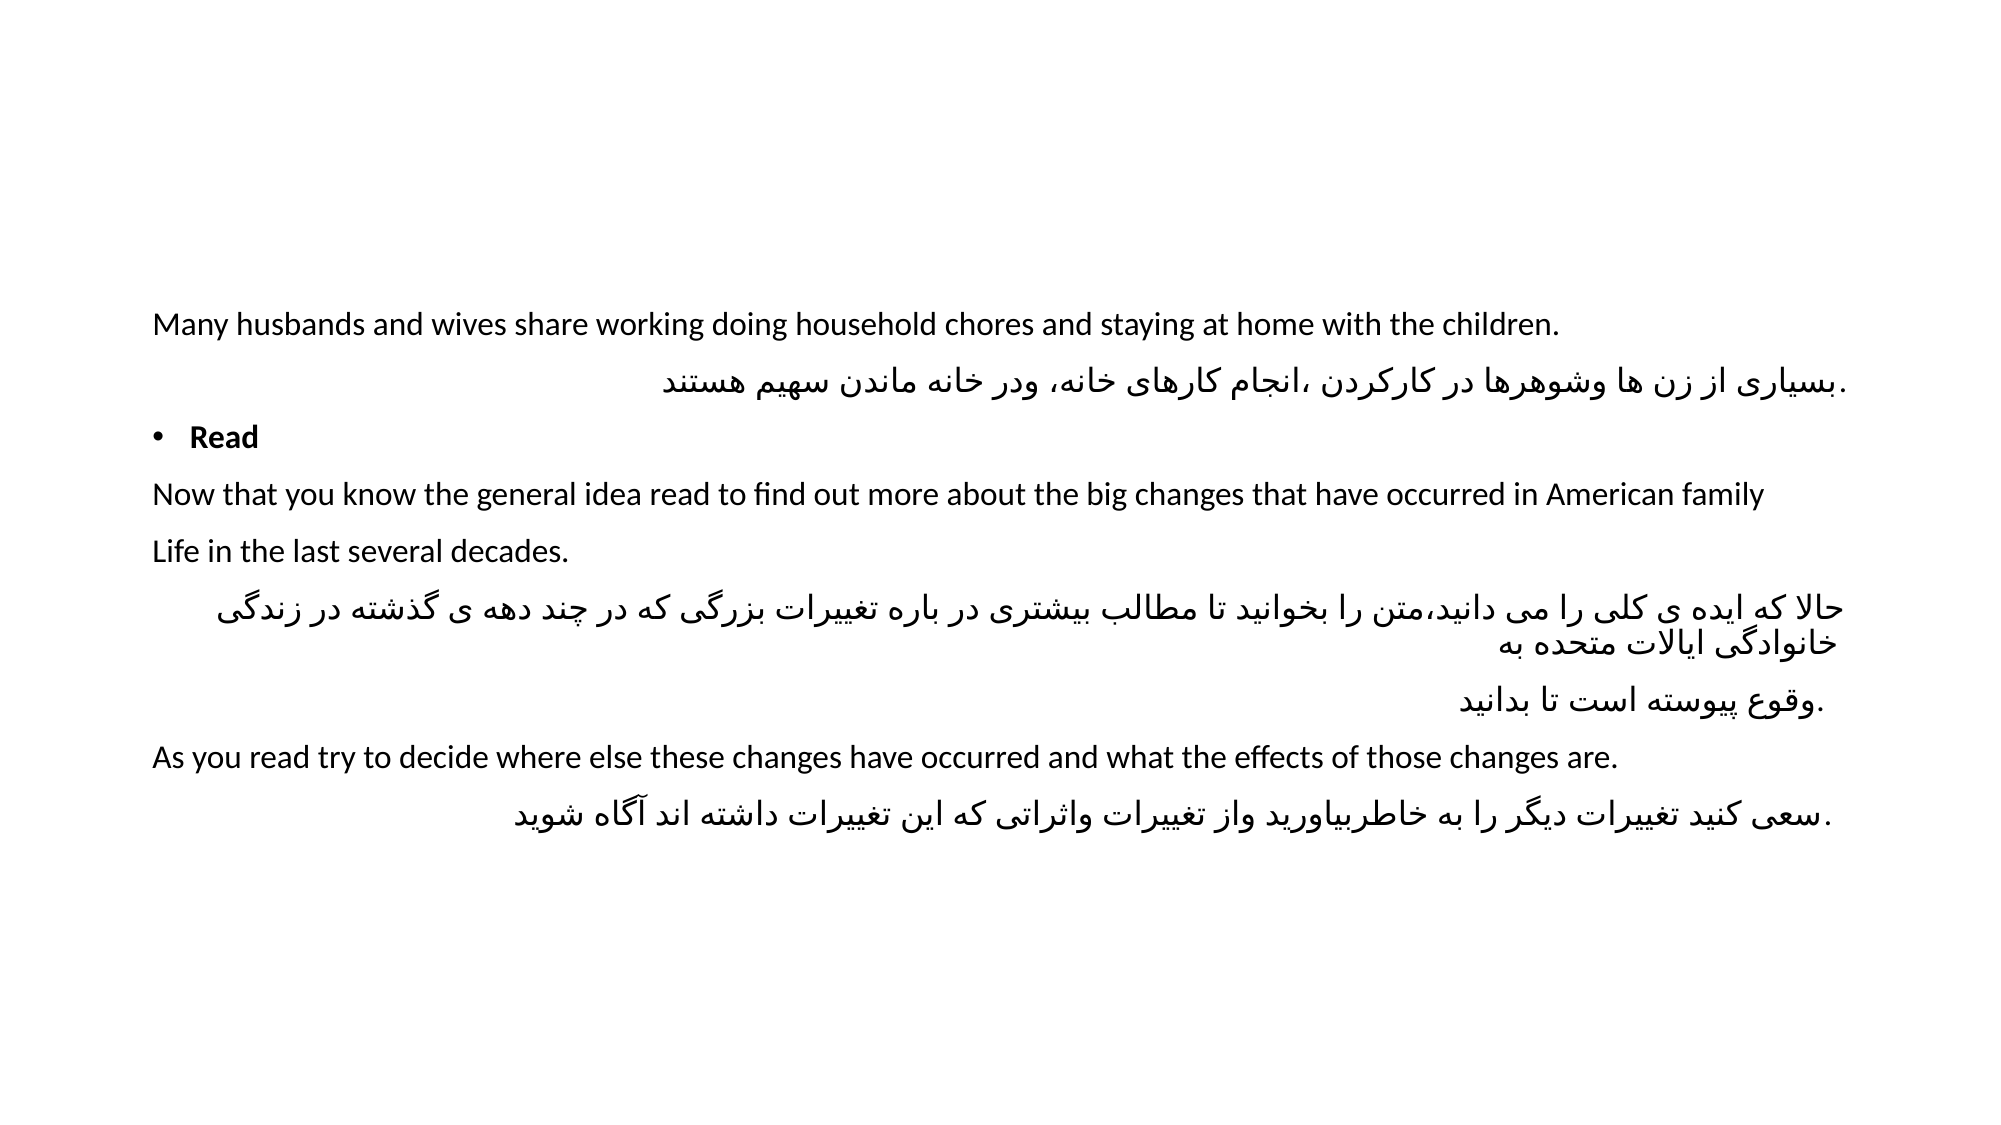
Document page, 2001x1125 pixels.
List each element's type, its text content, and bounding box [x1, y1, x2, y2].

list Many husbands and wives share working doing household chores and staying at home with the children. بسیاری از زن ها وشوهرها در کارکردن ،انجام کارهای خانه، ودر خانه ماندن سهیم هستند. Read Now that you know the general idea read to find out more about the big changes that have occurred in American family Life in the last several decades. حالا که ایده ی کلی را می دانید،متن را بخوانید تا مطالب بیشتری در باره تغییرات بزرگی که در چند دهه ی گذشته در زندگی خانوادگی ایالات متحده به وقوع پیوسته است تا بدانید. As you read try to decide where else these changes have occurred and what the effects of those changes are. سعی کنید تغییرات دیگر را به خاطربیاورید واز تغییرات واثراتی که این تغییرات داشته اند آگاه شوید. [137, 299, 1863, 1014]
